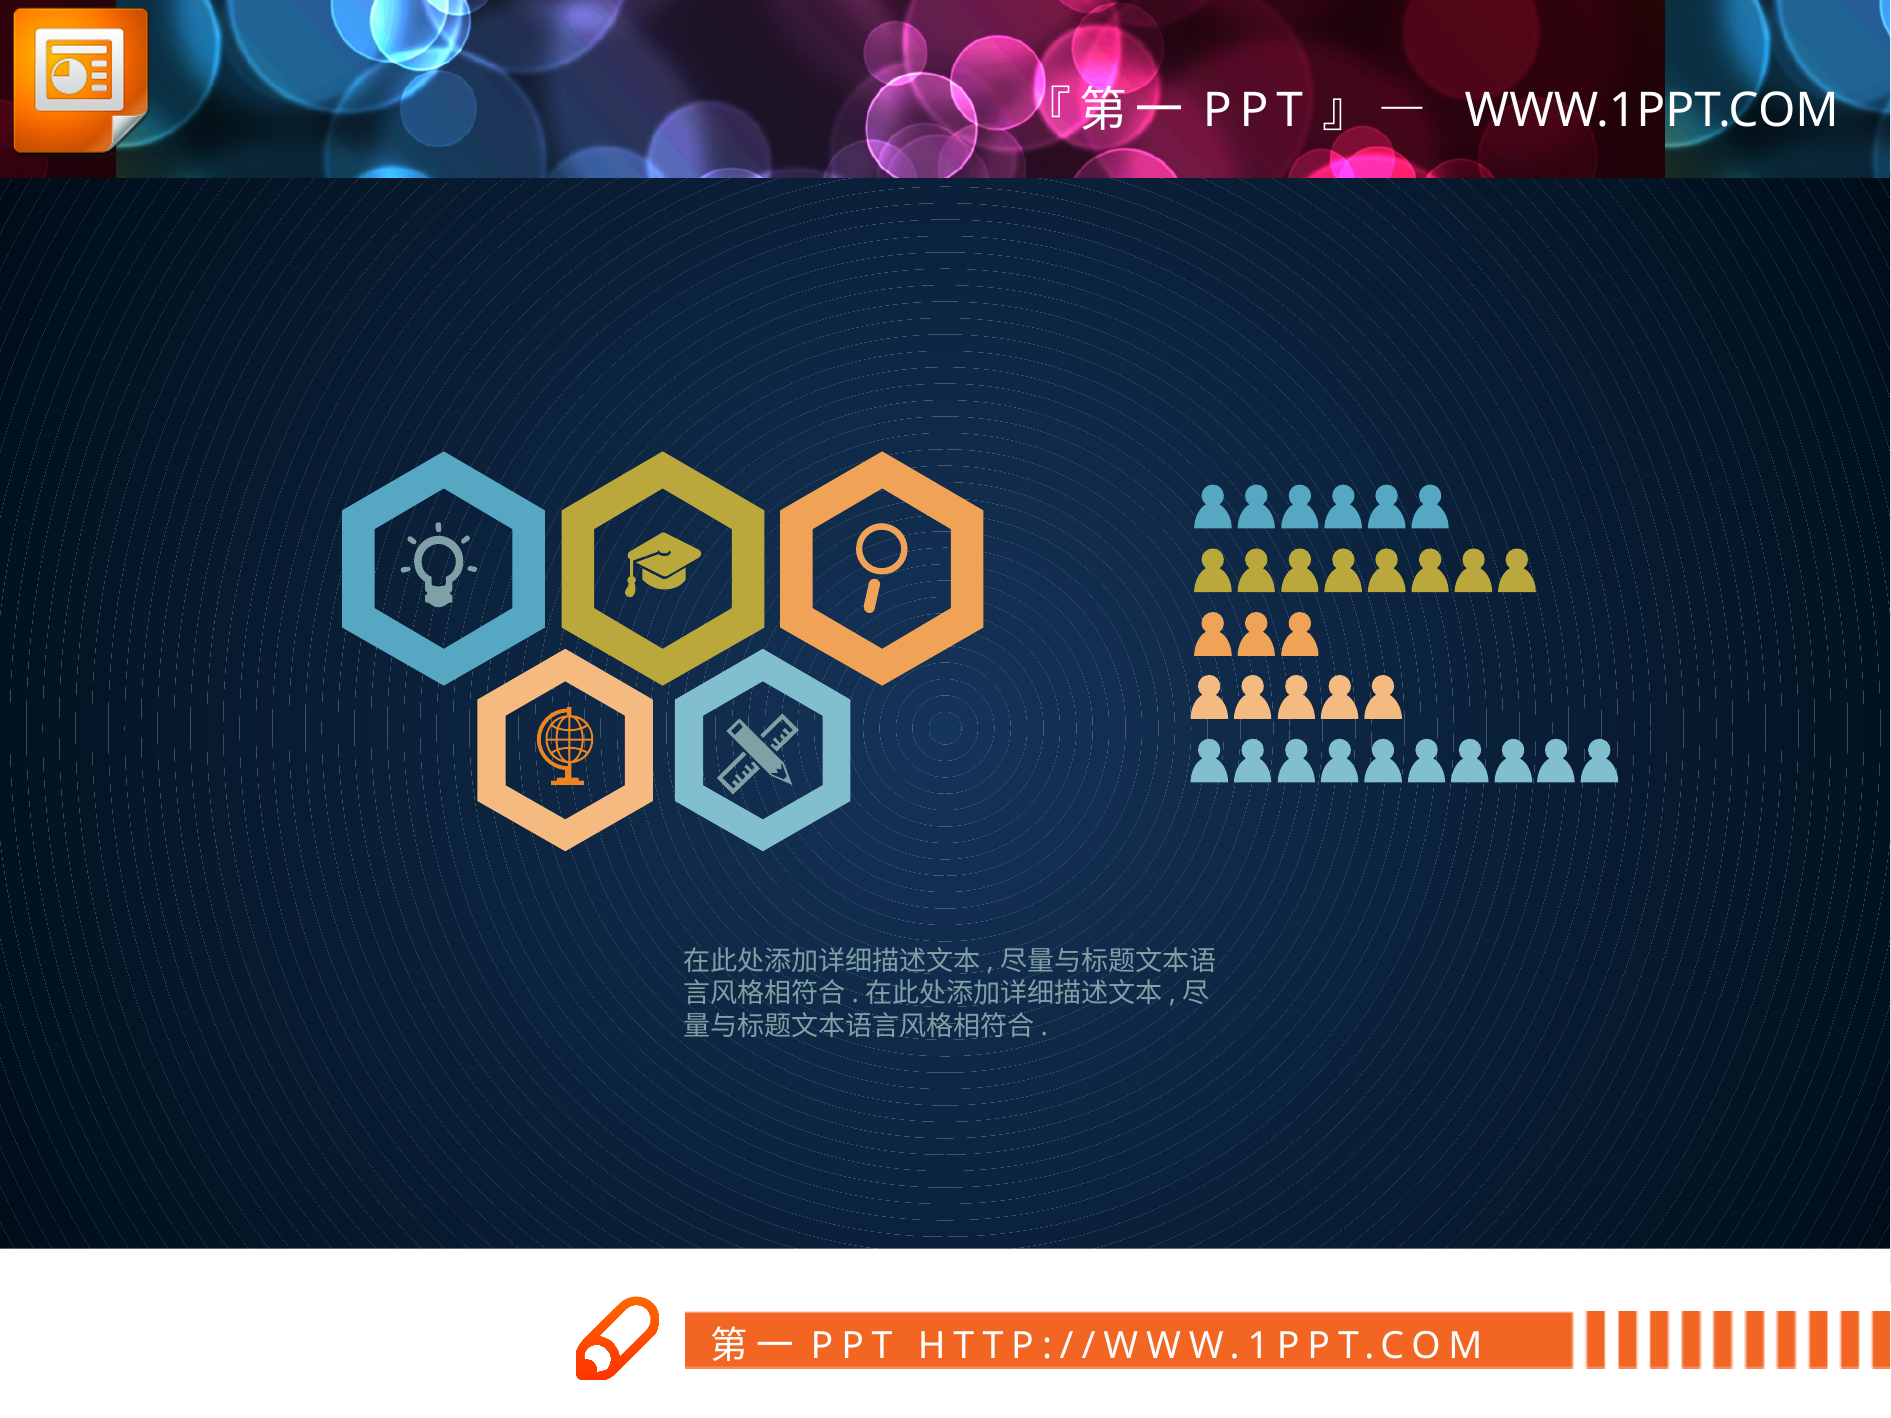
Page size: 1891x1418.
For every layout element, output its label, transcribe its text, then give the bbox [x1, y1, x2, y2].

text_box [1190, 783, 1532, 846]
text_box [477, 648, 653, 852]
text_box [1194, 548, 1536, 593]
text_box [1194, 484, 1449, 529]
text_box 在此处添加详细描述文本,尽量与标题文本语言风格相符合.在此处添加详细描述文本,尽量与标题文本语言风格相符合. [664, 933, 1238, 1050]
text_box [1190, 738, 1619, 783]
text_box [1190, 675, 1532, 738]
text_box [674, 648, 851, 852]
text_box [1194, 611, 1319, 656]
picture [0, 0, 1891, 178]
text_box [1190, 674, 1402, 719]
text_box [342, 451, 545, 686]
picture [685, 1311, 1891, 1369]
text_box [561, 451, 765, 686]
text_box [780, 451, 984, 686]
